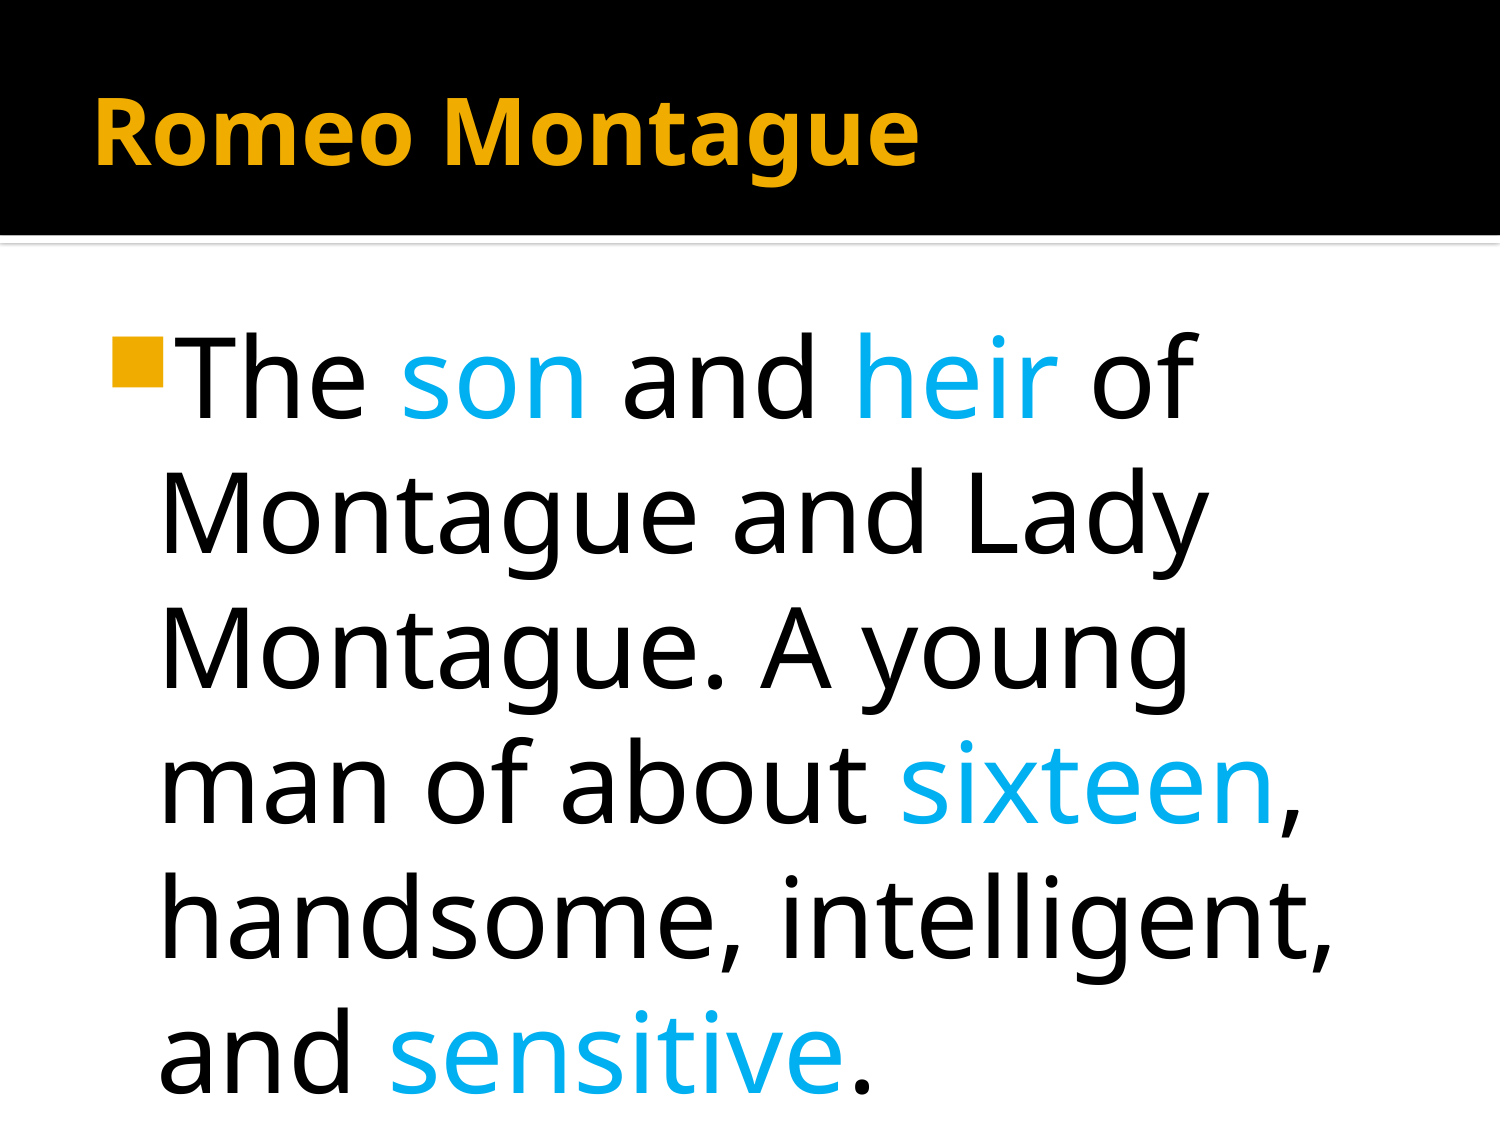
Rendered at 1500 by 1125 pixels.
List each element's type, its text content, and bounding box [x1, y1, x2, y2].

list The son and heir of Montague and Lady Montague. A young man of about sixteen, handsome, intelligent, and sensitive. [75, 291, 1425, 1050]
title Romeo Montague [75, 25, 1425, 231]
